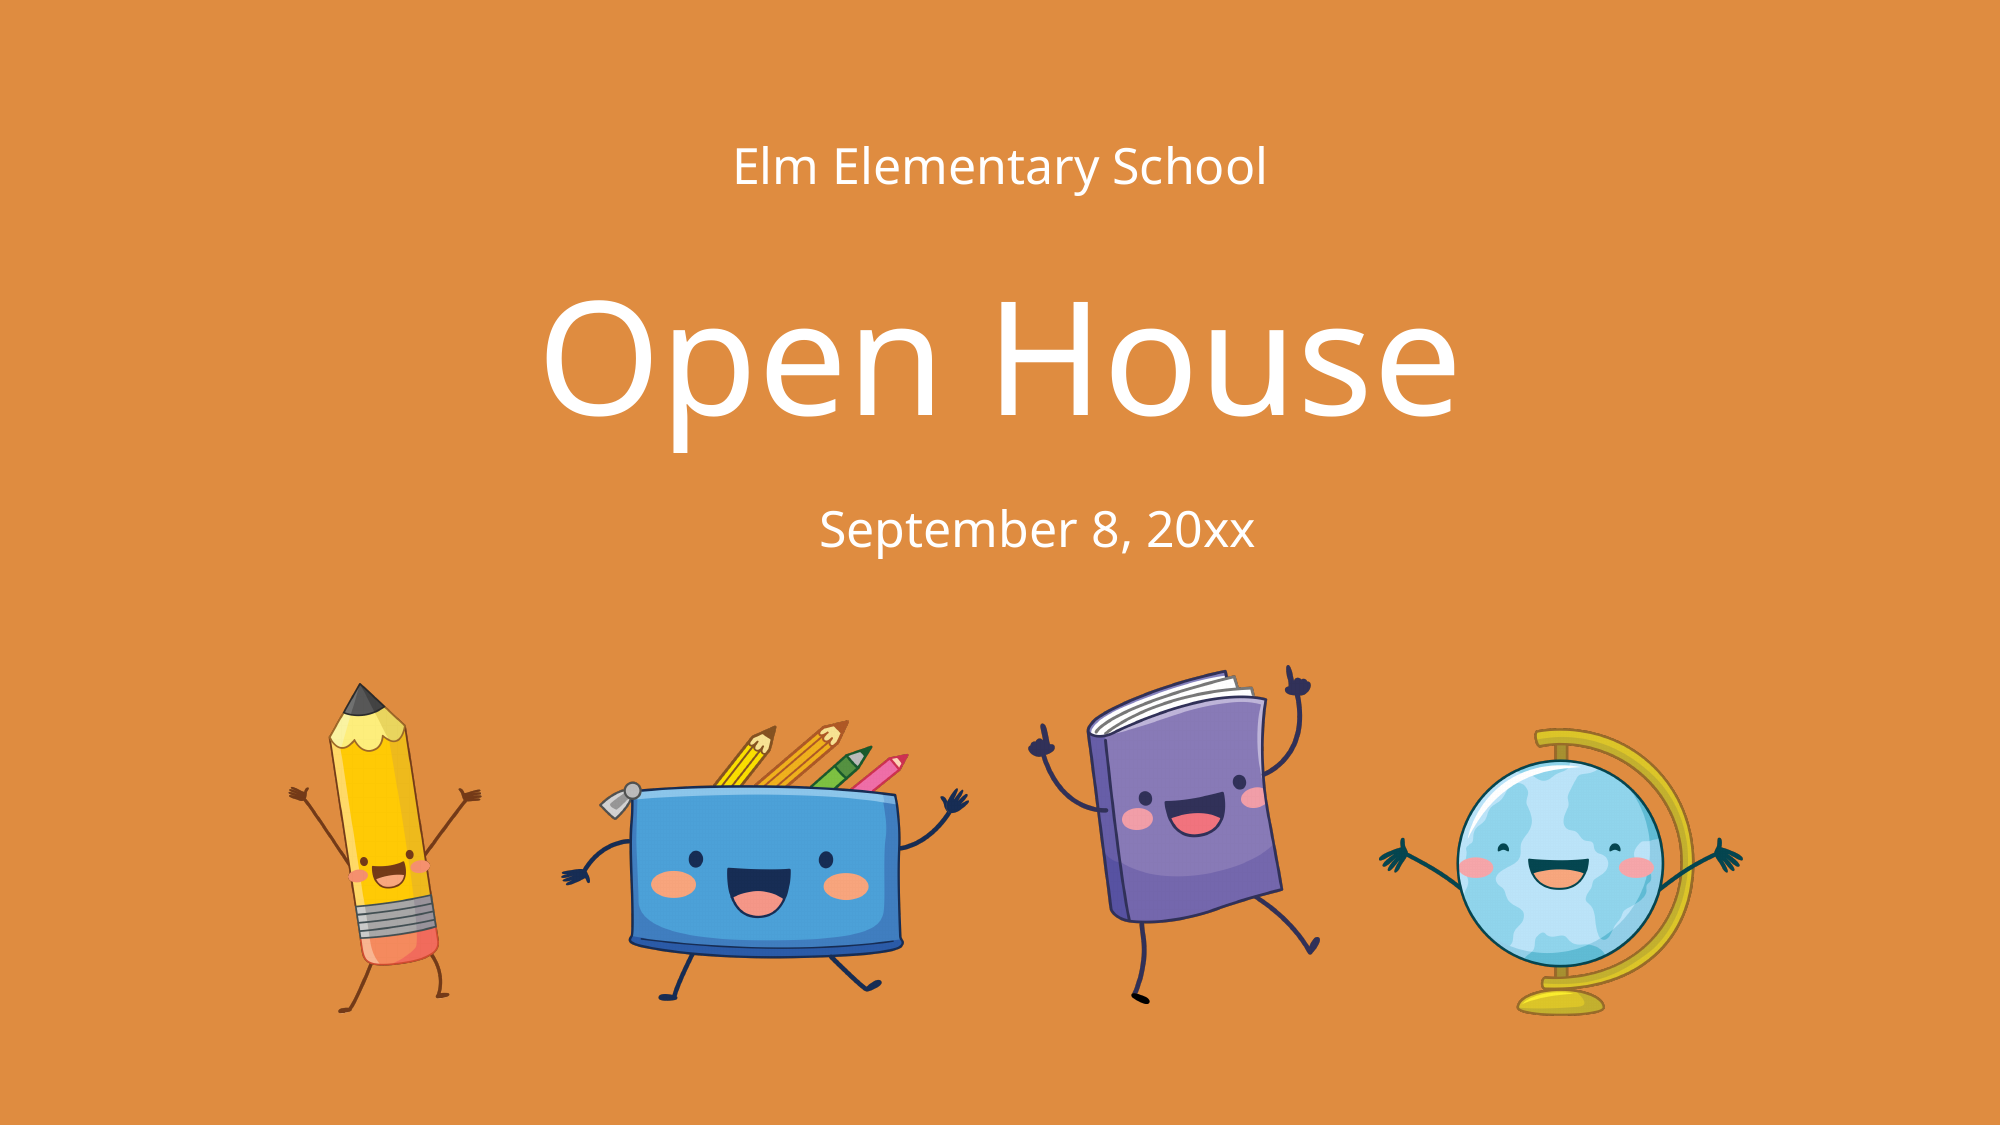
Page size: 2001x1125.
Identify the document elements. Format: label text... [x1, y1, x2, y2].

list September 8, 20xx [475, 496, 1601, 602]
picture [1028, 665, 1320, 1004]
picture [561, 720, 969, 1001]
picture [1379, 728, 1743, 1016]
title Elm Elementary School [475, 133, 1526, 239]
list Open House [400, 271, 1601, 459]
picture [274, 668, 510, 1015]
